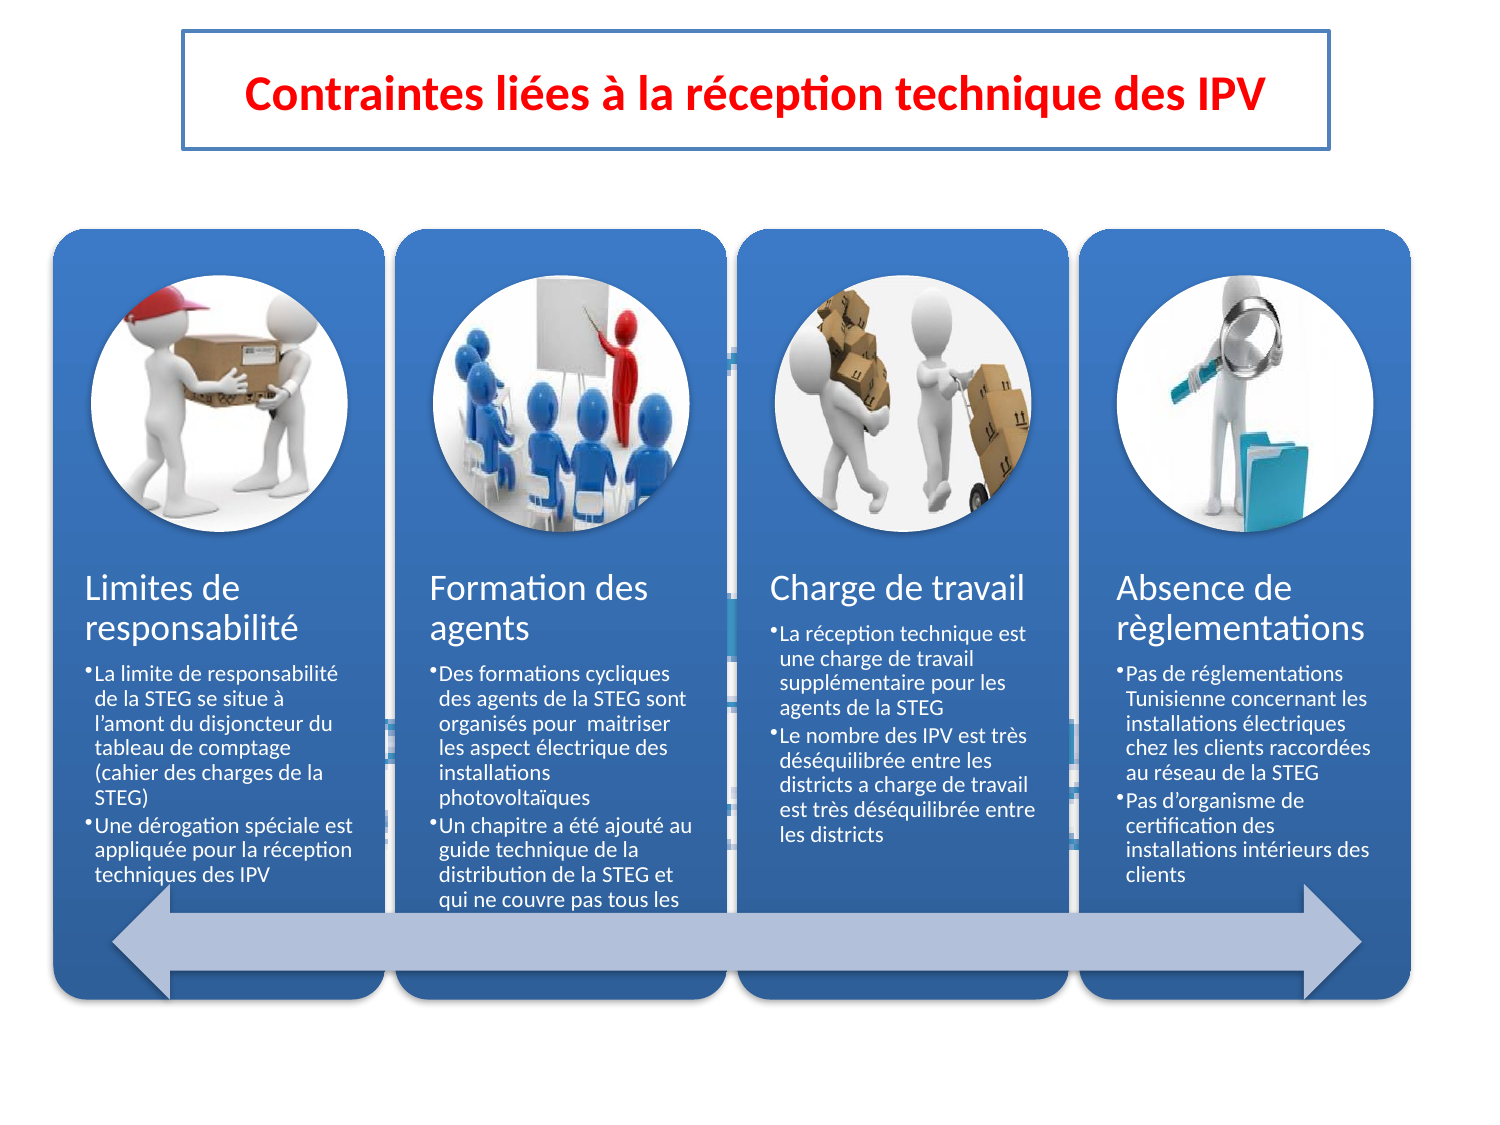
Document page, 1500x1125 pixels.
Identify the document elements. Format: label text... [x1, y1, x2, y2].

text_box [52, 228, 1412, 1000]
text_box Contraintes liées à la réception technique des IPV [181, 29, 1331, 151]
